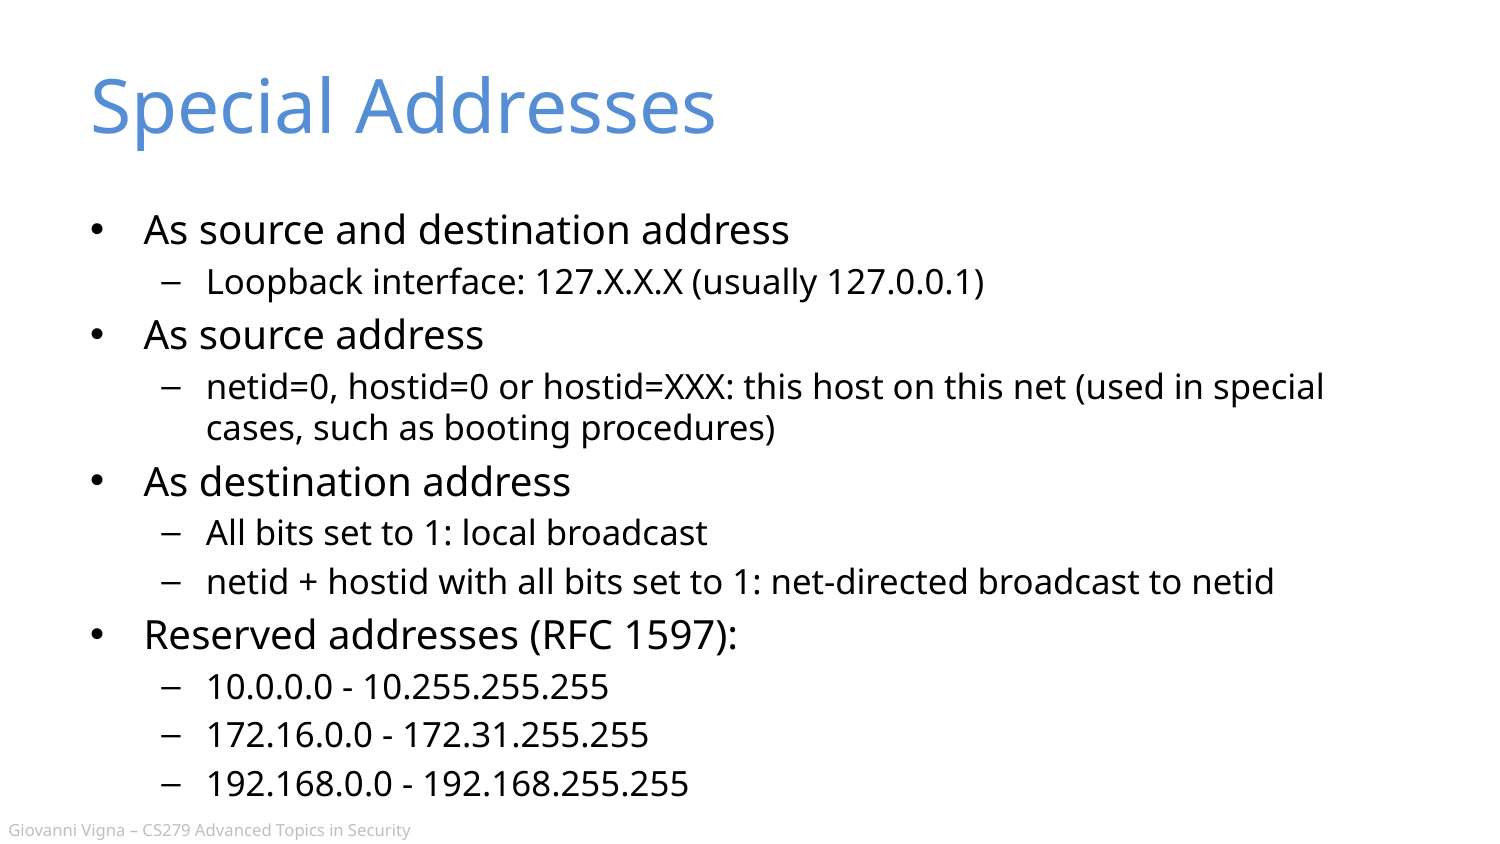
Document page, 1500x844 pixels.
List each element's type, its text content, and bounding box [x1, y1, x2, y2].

list As source and destination address Loopback interface: 127.X.X.X (usually 127.0.0.1) As source address netid=0, hostid=0 or hostid=XXX: this host on this net (used in special cases, such as booting procedures) As destination address All bits set to 1: local broadcast netid + hostid with all bits set to 1: net-directed broadcast to netid Reserved addresses (RFC 1597): 10.0.0.0 - 10.255.255.255 172.16.0.0 - 172.31.255.255 192.168.0.0 - 192.168.255.255 [75, 196, 1425, 813]
title Special Addresses [75, 33, 1425, 175]
